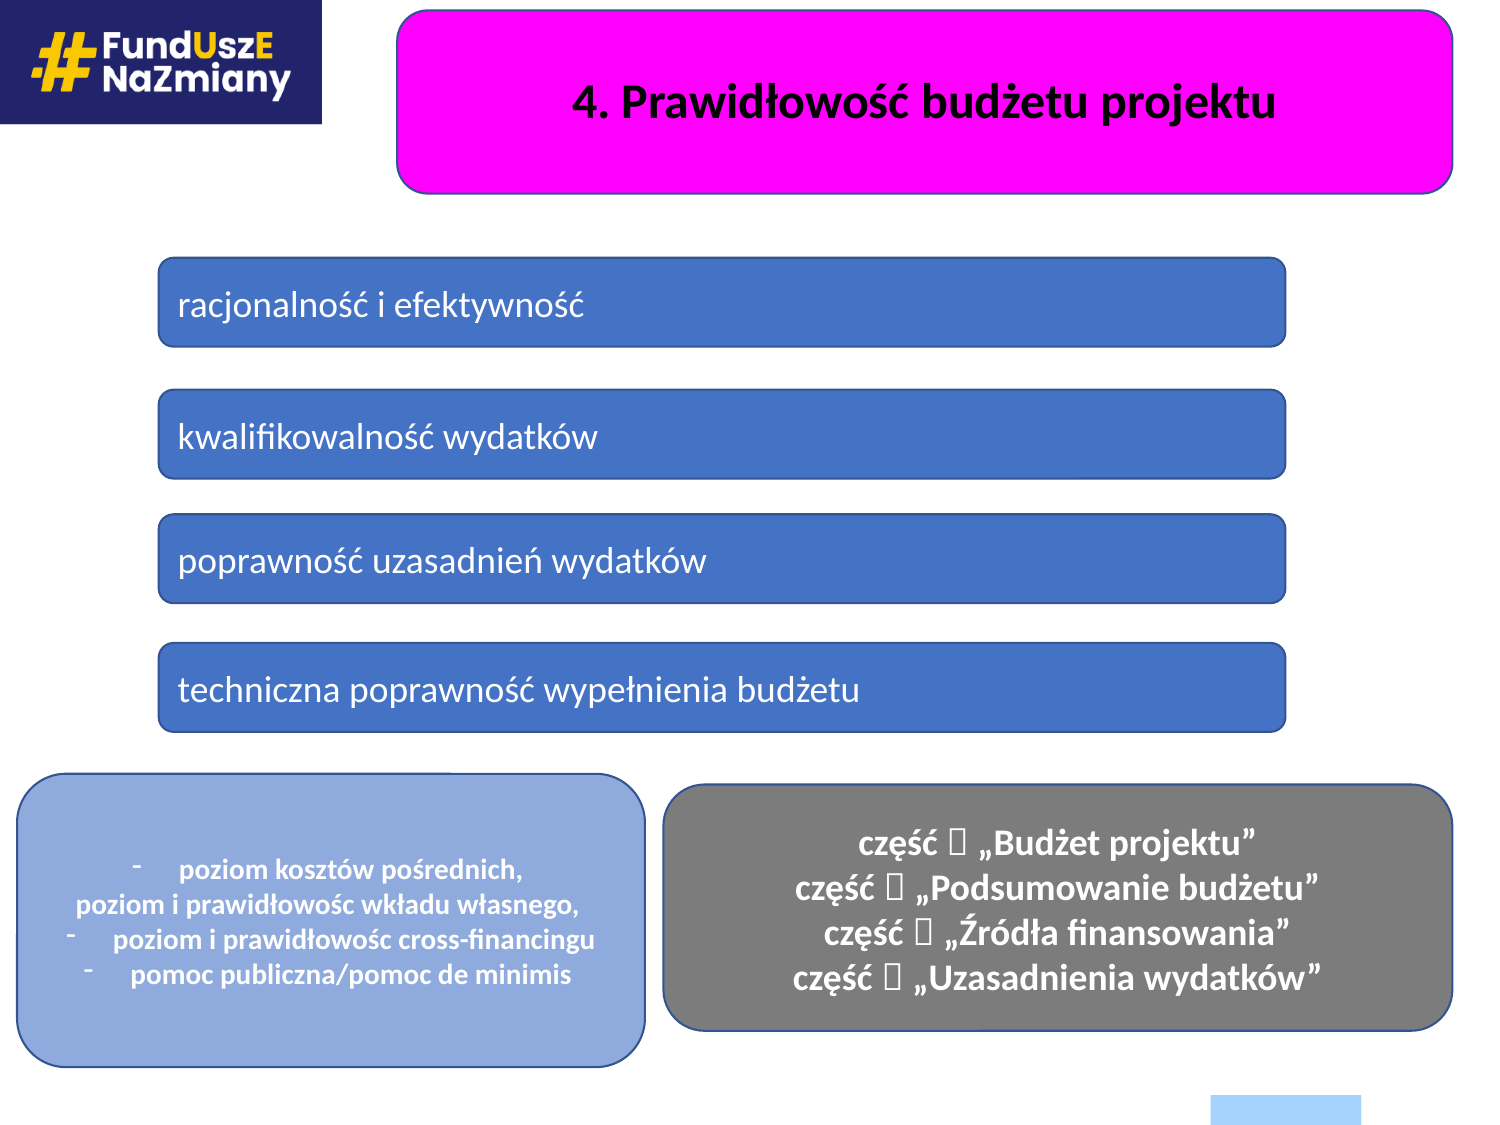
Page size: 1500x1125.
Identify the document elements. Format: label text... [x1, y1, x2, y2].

table_header [103, 361, 1397, 1125]
text_box 4. Prawidłowość budżetu projektu [396, 9, 1454, 195]
text_box racjonalność i efektywność [157, 256, 1287, 348]
text_box poprawność uzasadnień wydatków [157, 513, 1287, 605]
text_box kwalifikowalność wydatków [157, 388, 1287, 480]
text_box część  „Budżet projektu” część  „Podsumowanie budżetu” część  „Źródła finansowania” część  „Uzasadnienia wydatków” [662, 783, 1454, 1032]
text_box techniczna poprawność wypełnienia budżetu [157, 641, 1287, 733]
text_box poziom kosztów pośrednich, poziom i prawidłowośc wkładu własnego, poziom i prawidłowośc cross-financingu pomoc publiczna/pomoc de minimis [15, 772, 646, 1069]
picture [0, 0, 1500, 1125]
